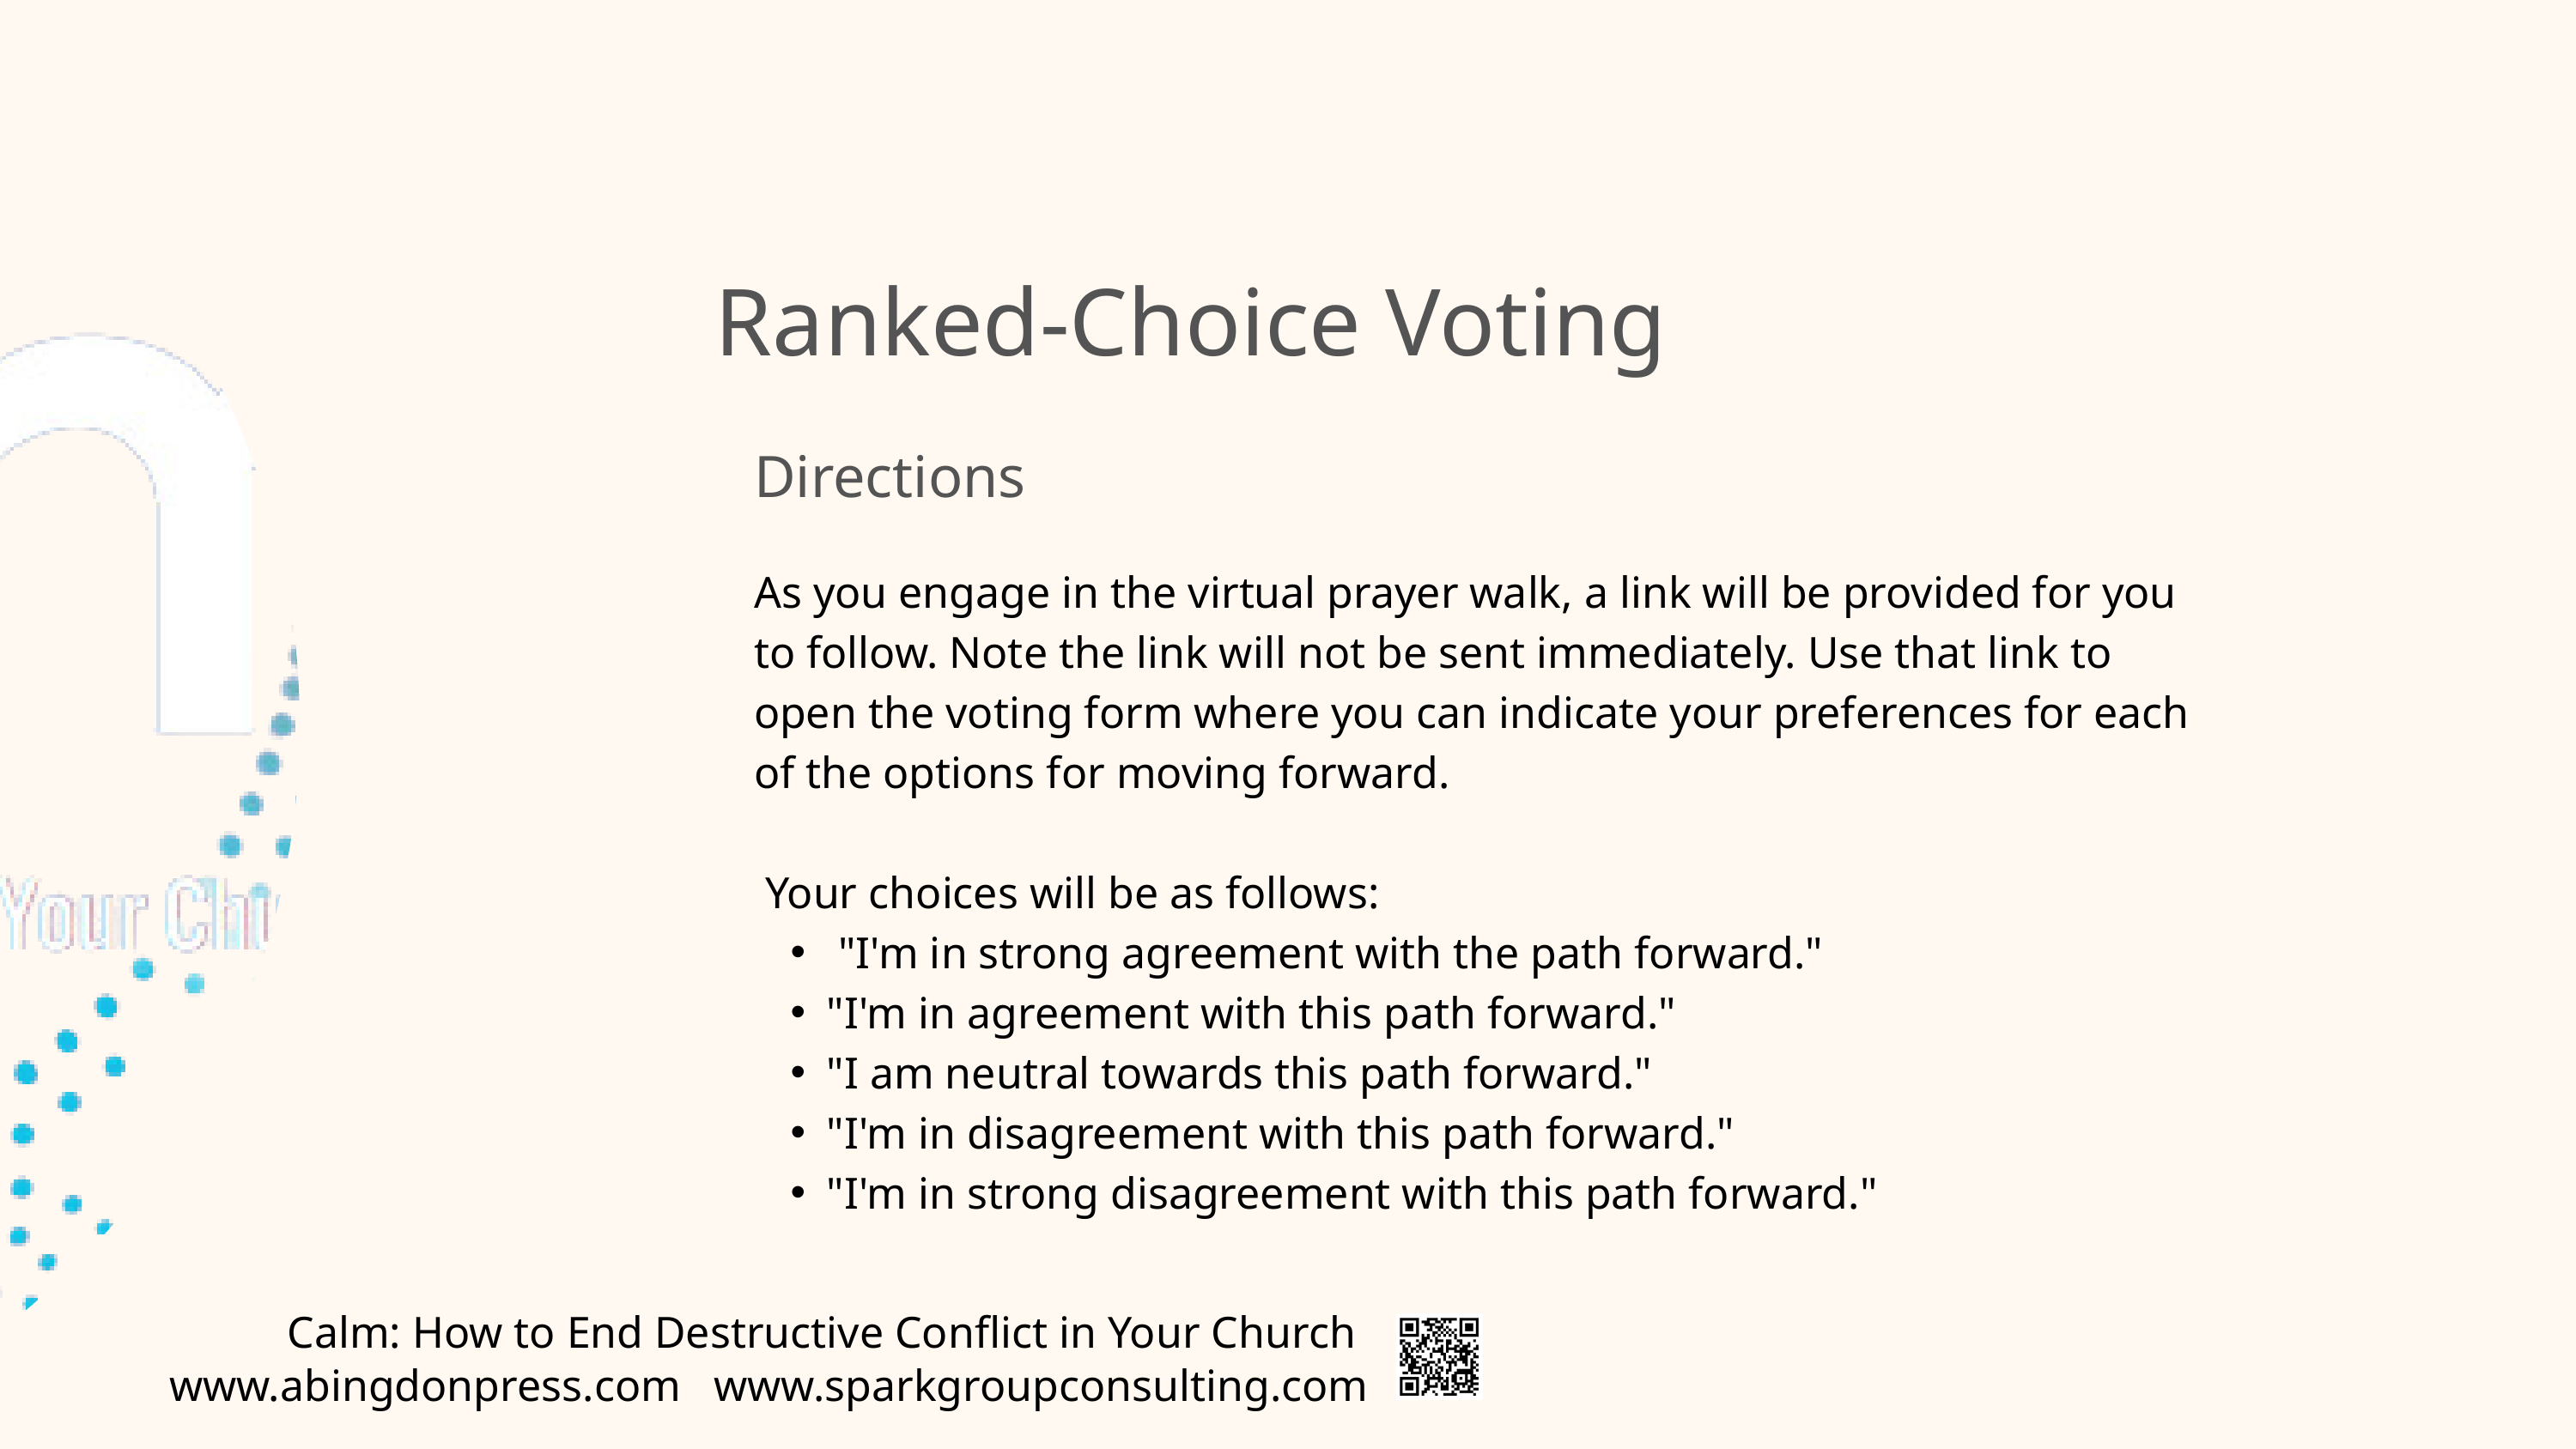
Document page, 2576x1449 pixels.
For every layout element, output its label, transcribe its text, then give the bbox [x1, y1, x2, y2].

text_box Calm: How to End Destructive Conflict in Your Church [305, 1296, 1475, 1357]
text_box www.abingdonpress.com [305, 1357, 714, 1410]
text_box As you engage in the virtual prayer walk, a link will be provided for you to follow. Note the link will not be sent immediately. Use that link to open the voting form where you can indicate your preferences for each of the options for moving forward. Your choices will be as follows: "I'm in strong agreement with the path forward." "I'm in agreement with this path forward." "I am neutral towards this path forward." "I'm in disagreement with this path forward." "I'm in strong disagreement with this path forward." [754, 556, 2196, 1217]
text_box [0, 0, 301, 1449]
text_box Ranked-Choice Voting [714, 244, 1723, 374]
text_box Directions [754, 428, 1763, 509]
text_box [1418, 1313, 1483, 1400]
text_box www.sparkgroupconsulting.com [714, 1357, 1418, 1410]
